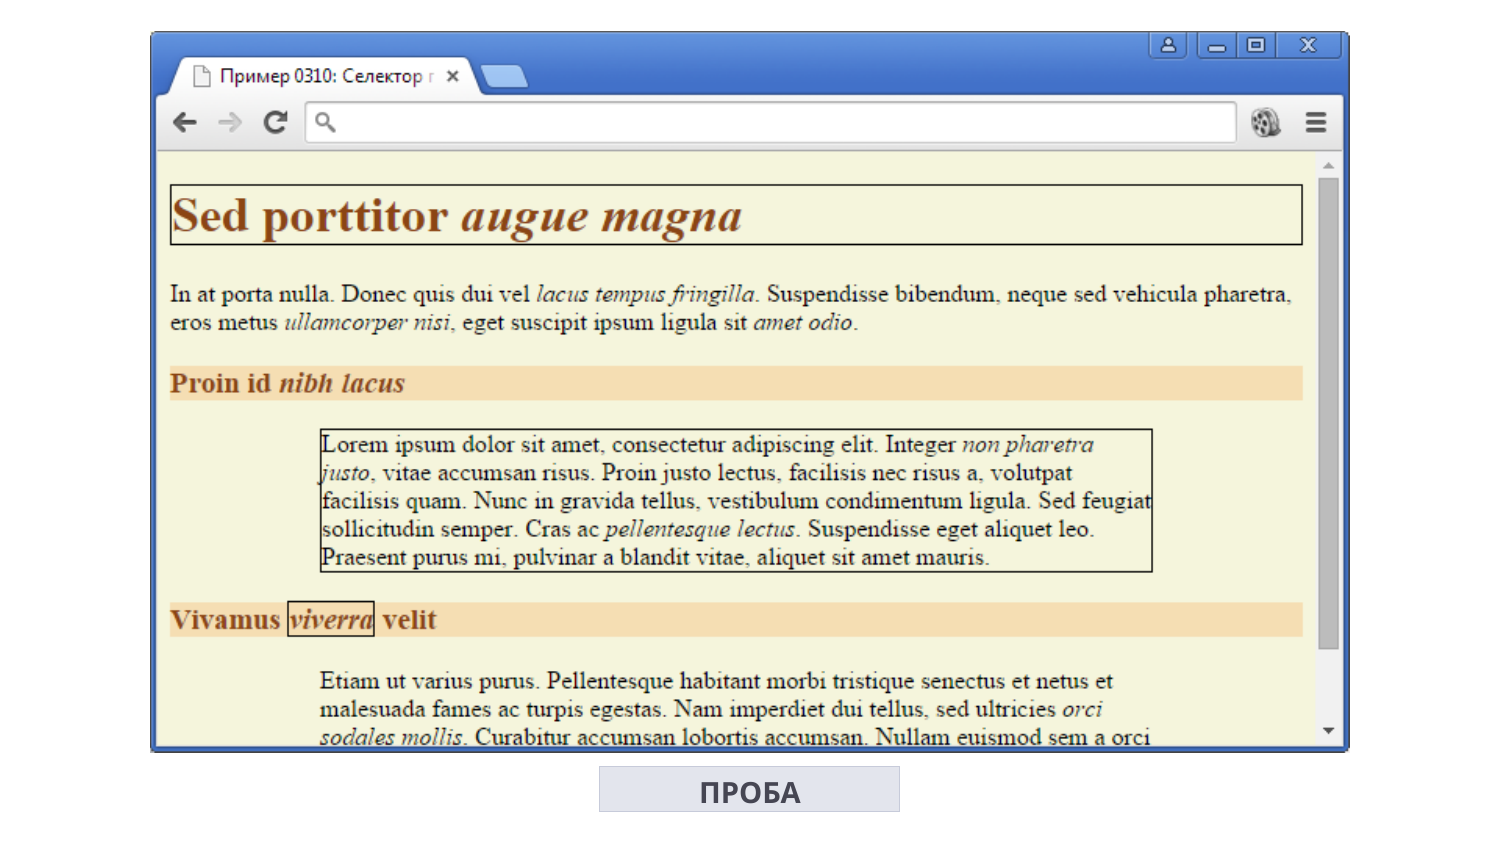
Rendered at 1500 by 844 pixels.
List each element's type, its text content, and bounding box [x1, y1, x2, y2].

picture [149, 31, 1351, 753]
text_box ПРОБА [599, 766, 900, 812]
